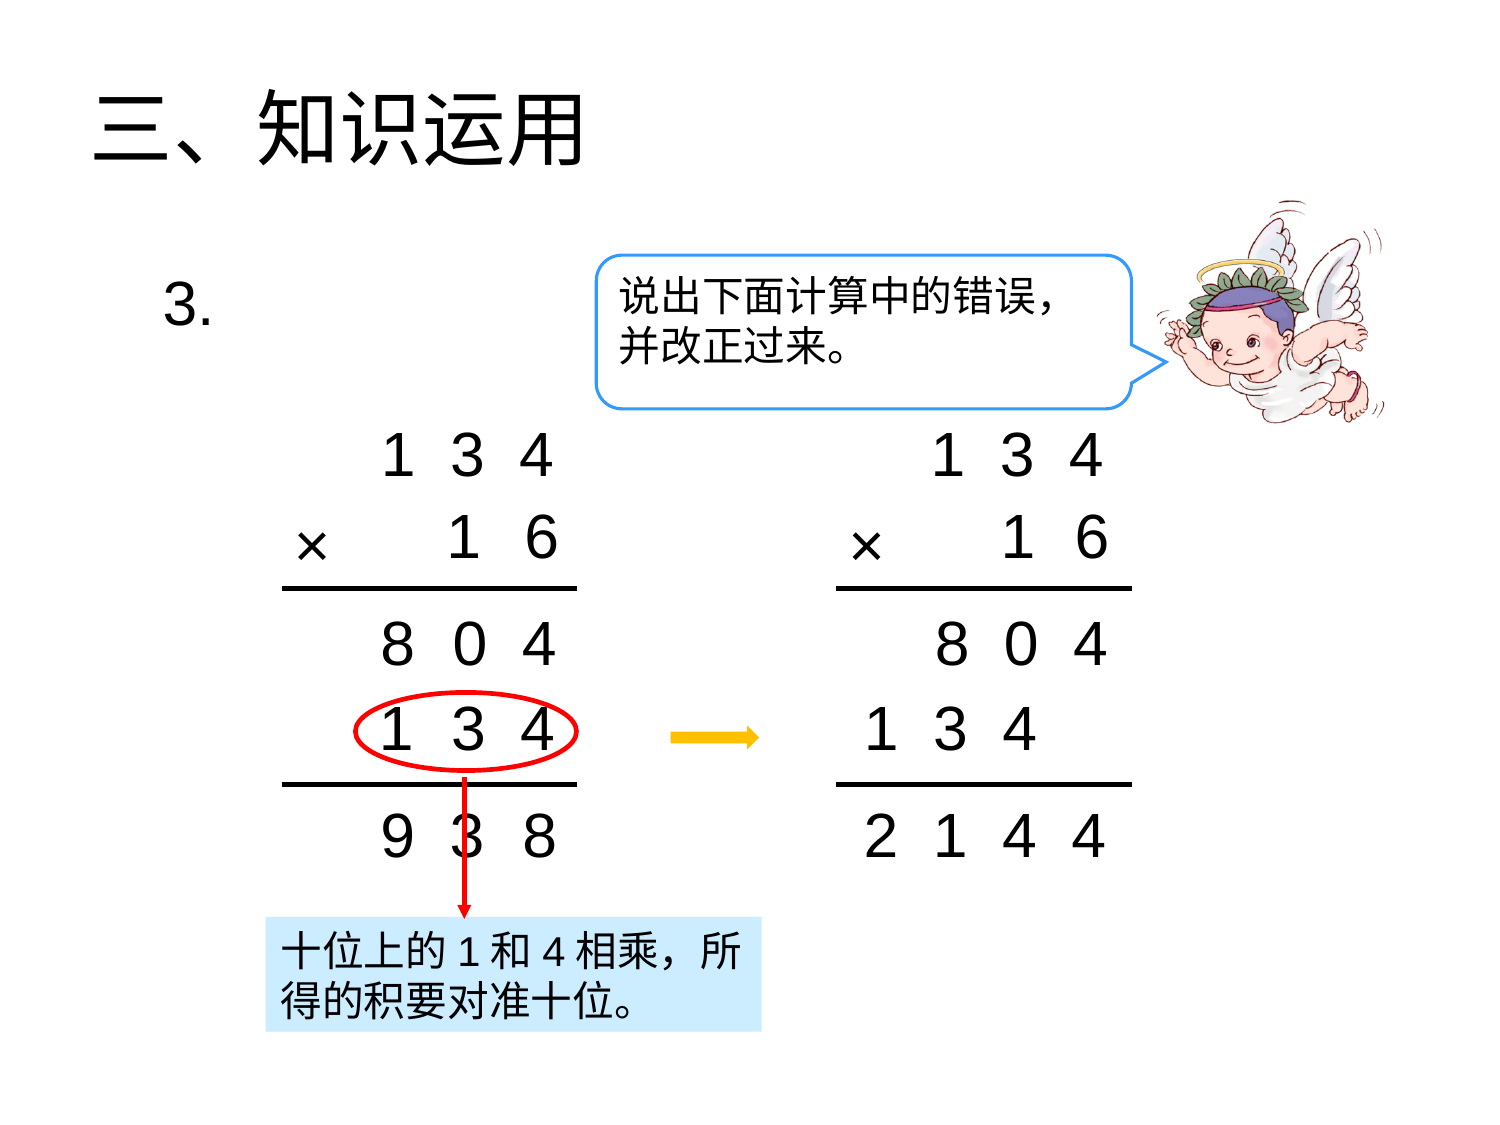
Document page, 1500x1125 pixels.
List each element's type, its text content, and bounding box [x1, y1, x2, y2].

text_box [265, 405, 665, 895]
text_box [670, 405, 1211, 894]
text_box 十位上的1和4相乘，所得的积要对准十位。 [265, 916, 762, 1032]
text_box 3. [147, 255, 590, 346]
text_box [596, 196, 1400, 429]
text_box 三、知识运用 [74, 68, 1081, 208]
